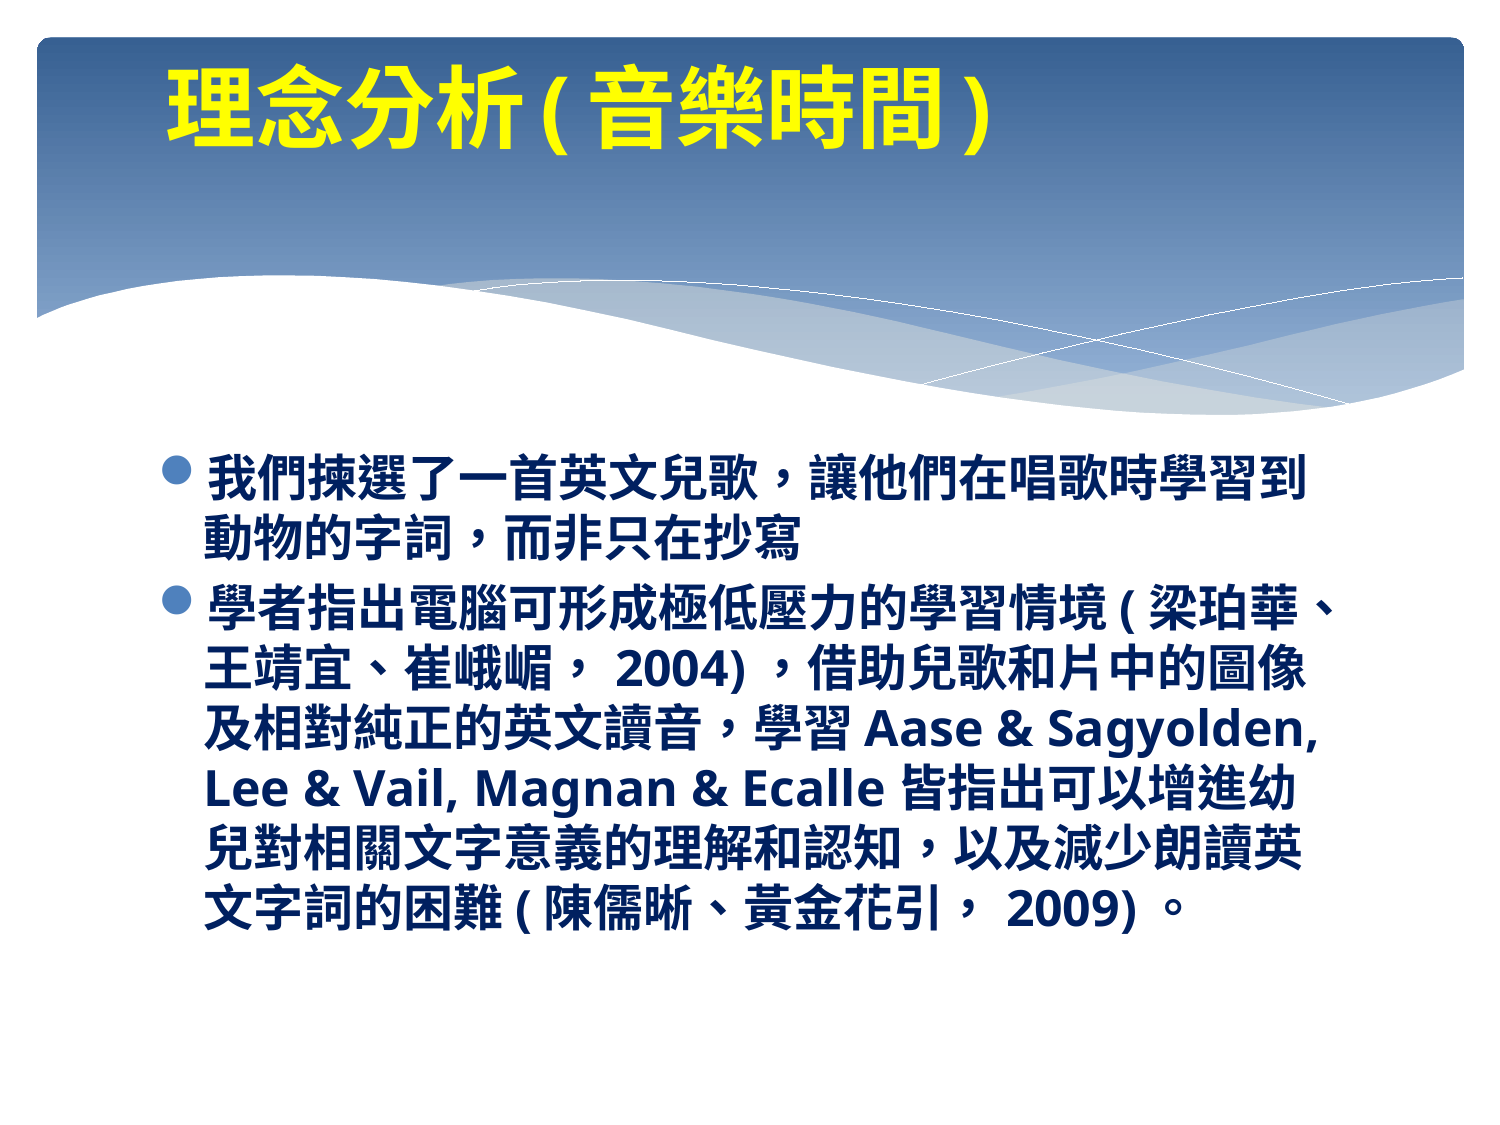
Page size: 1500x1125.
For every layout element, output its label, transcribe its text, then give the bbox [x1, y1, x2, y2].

list 我們揀選了一首英文兒歌，讓他們在唱歌時學習到動物的字詞，而非只在抄寫 學者指出電腦可形成極低壓力的學習情境(梁珀華、王靖宜、崔峨嵋，2004)，借助兒歌和片中的圖像及相對純正的英文讀音，學習Aase & Sagyolden, Lee & Vail, Magnan & Ecalle皆指出可以增進幼兒對相關文字意義的理解和認知，以及減少朗讀英文字詞的困難(陳儒晰、黃金花引，2009)。 [143, 438, 1359, 1005]
title 理念分析(音樂時間) [41, 42, 1117, 249]
